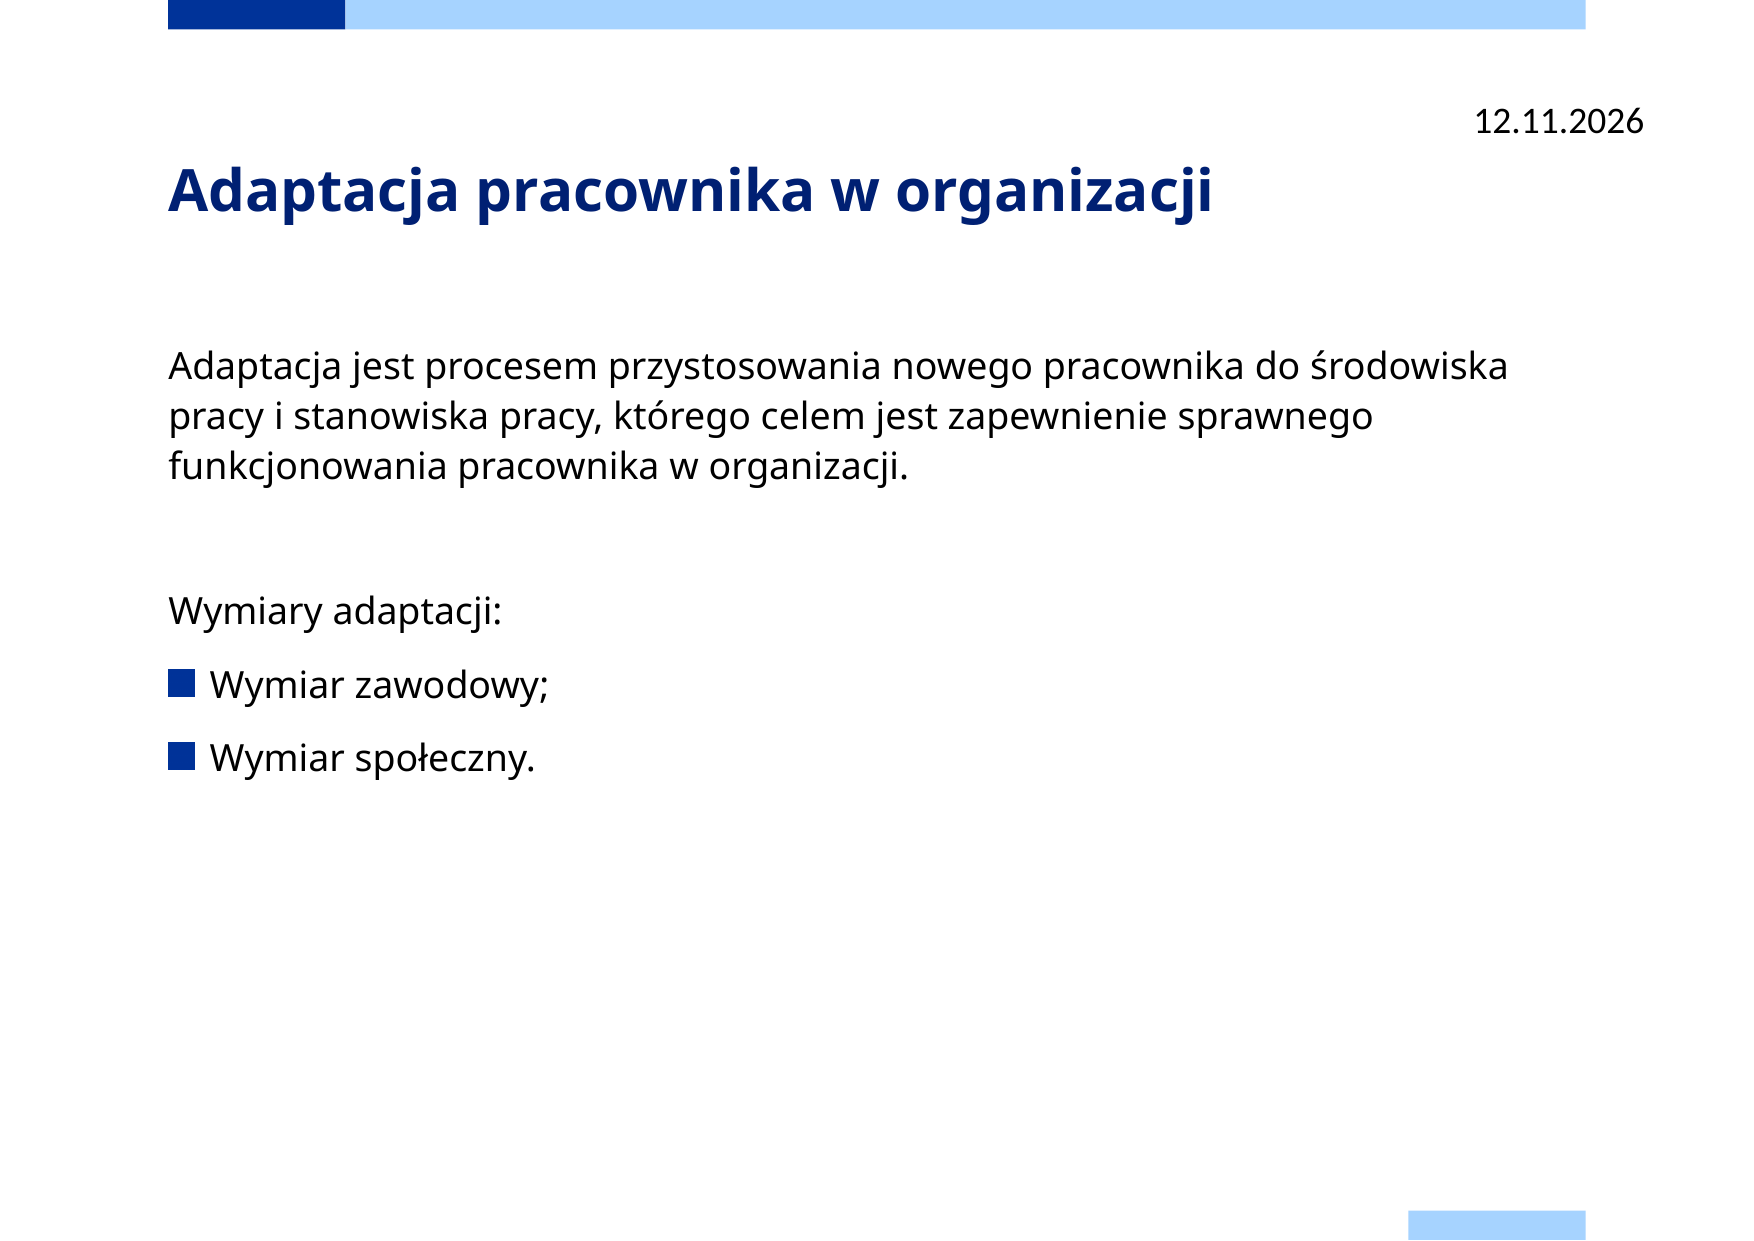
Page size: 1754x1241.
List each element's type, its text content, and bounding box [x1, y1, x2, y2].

title Adaptacja pracownika w organizacji [168, 147, 1586, 325]
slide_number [1458, 88, 1754, 149]
picture [168, 669, 195, 697]
list Adaptacja jest procesem przystosowania nowego pracownika do środowiska pracy i stanowiska pracy, którego celem jest zapewnienie sprawnego funkcjonowania pracownika w organizacji. Wymiary adaptacji: Wymiar zawodowy; Wymiar społeczny. [168, 336, 1586, 1105]
picture [168, 742, 195, 770]
